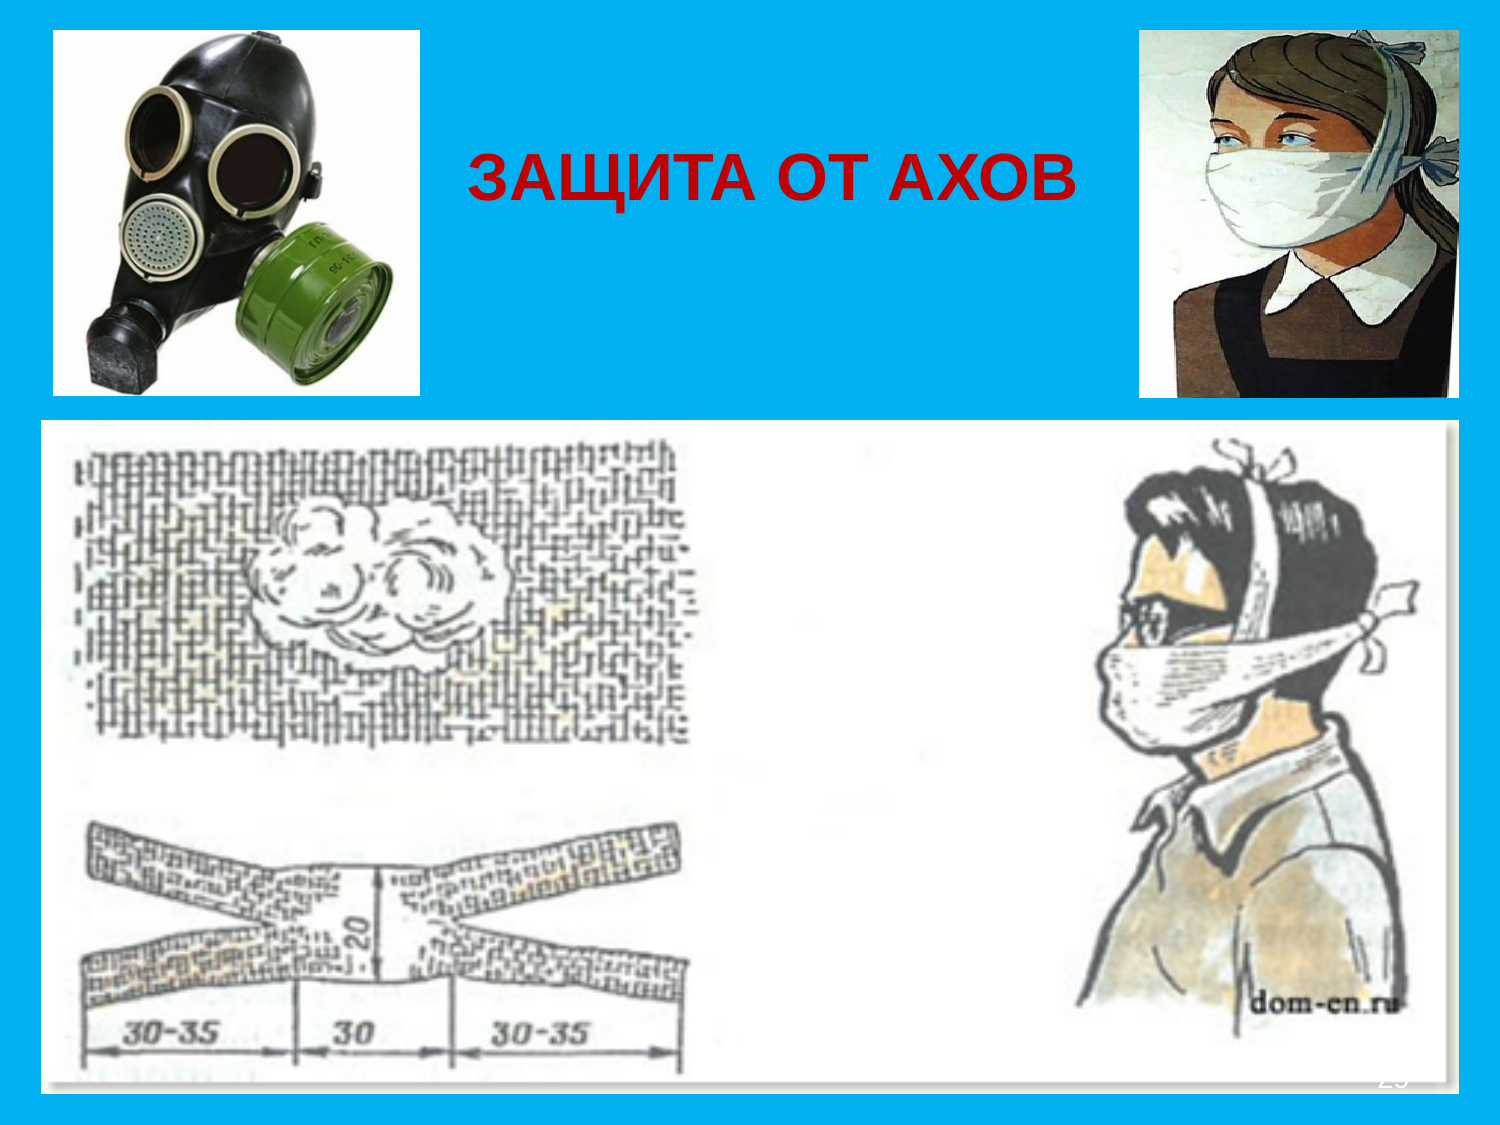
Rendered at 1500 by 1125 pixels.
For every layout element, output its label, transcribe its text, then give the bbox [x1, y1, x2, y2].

text_box ЗАЩИТА ОТ АХОВ [429, 52, 1118, 304]
picture [42, 421, 1458, 1093]
picture [54, 31, 419, 395]
picture [1140, 31, 1458, 397]
